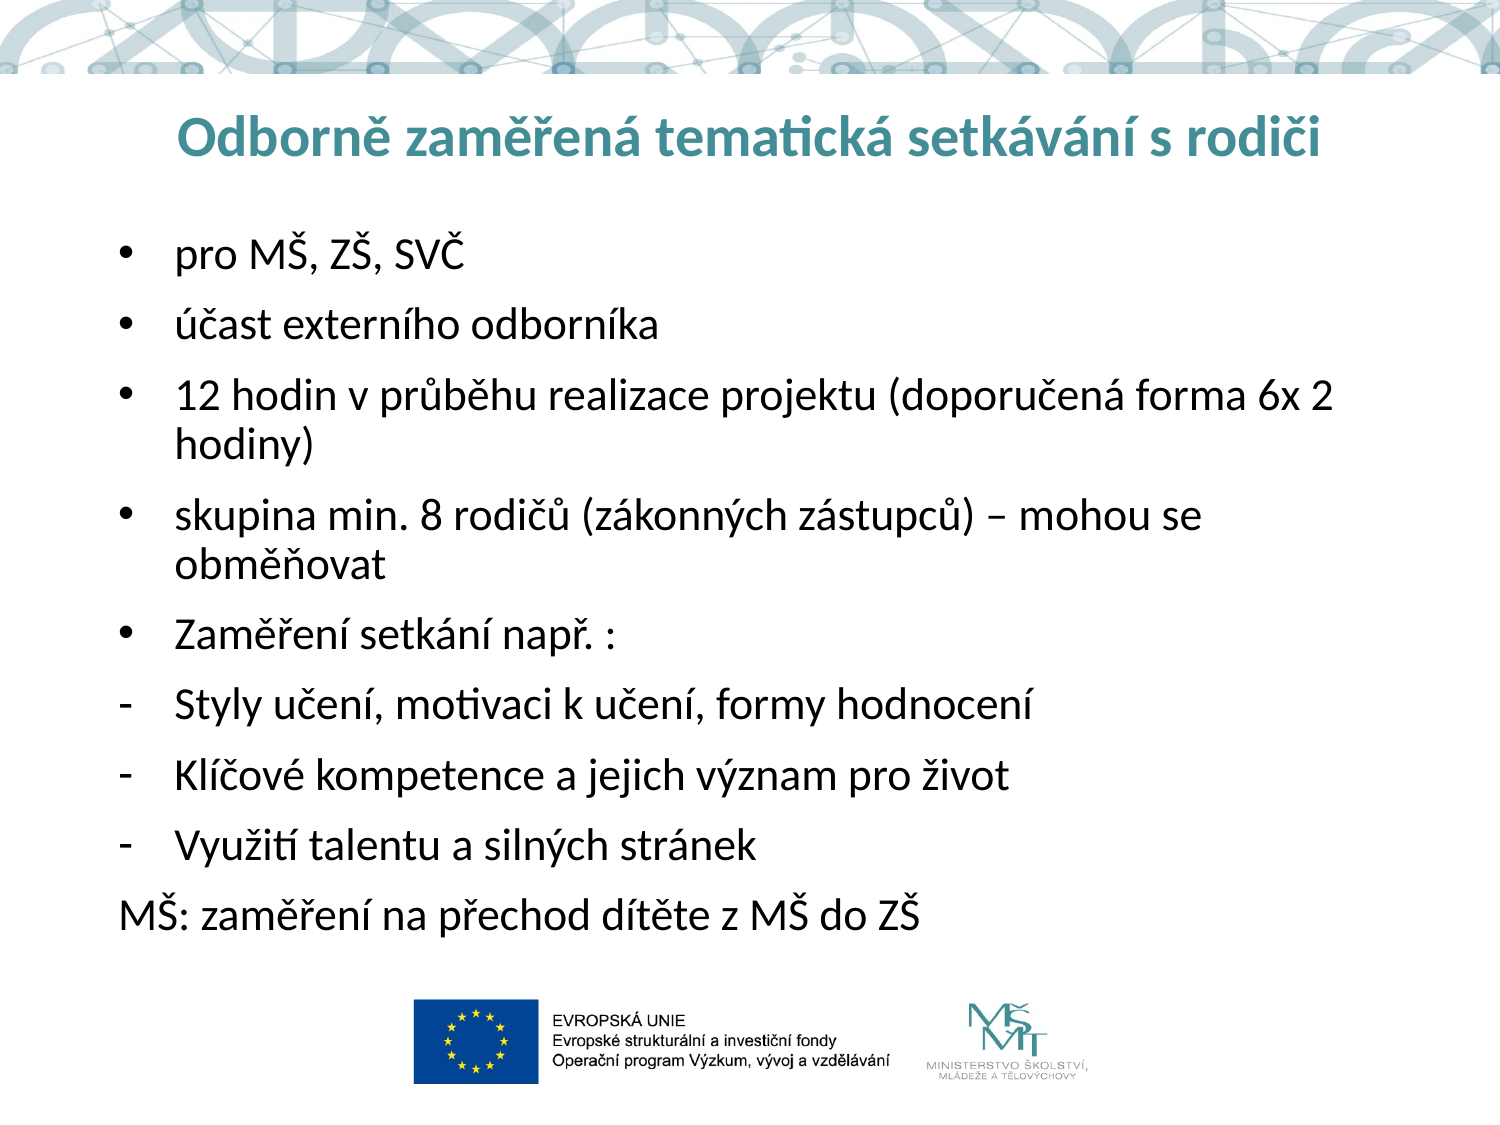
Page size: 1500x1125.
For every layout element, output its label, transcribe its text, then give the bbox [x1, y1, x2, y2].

picture [371, 957, 1129, 1125]
title Odborně zaměřená tematická setkávání s rodiči [102, 63, 1397, 211]
picture [0, 0, 1500, 74]
list pro MŠ, ZŠ, SVČ účast externího odborníka 12 hodin v průběhu realizace projektu (doporučená forma 6x 2 hodiny) skupina min. 8 rodičů (zákonných zástupců) – mohou se obměňovat Zaměření setkání např. : Styly učení, motivaci k učení, formy hodnocení Klíčové kompetence a jejich význam pro život Využití talentu a silných stránek MŠ: zaměření na přechod dítěte z MŠ do ZŠ [103, 222, 1397, 957]
